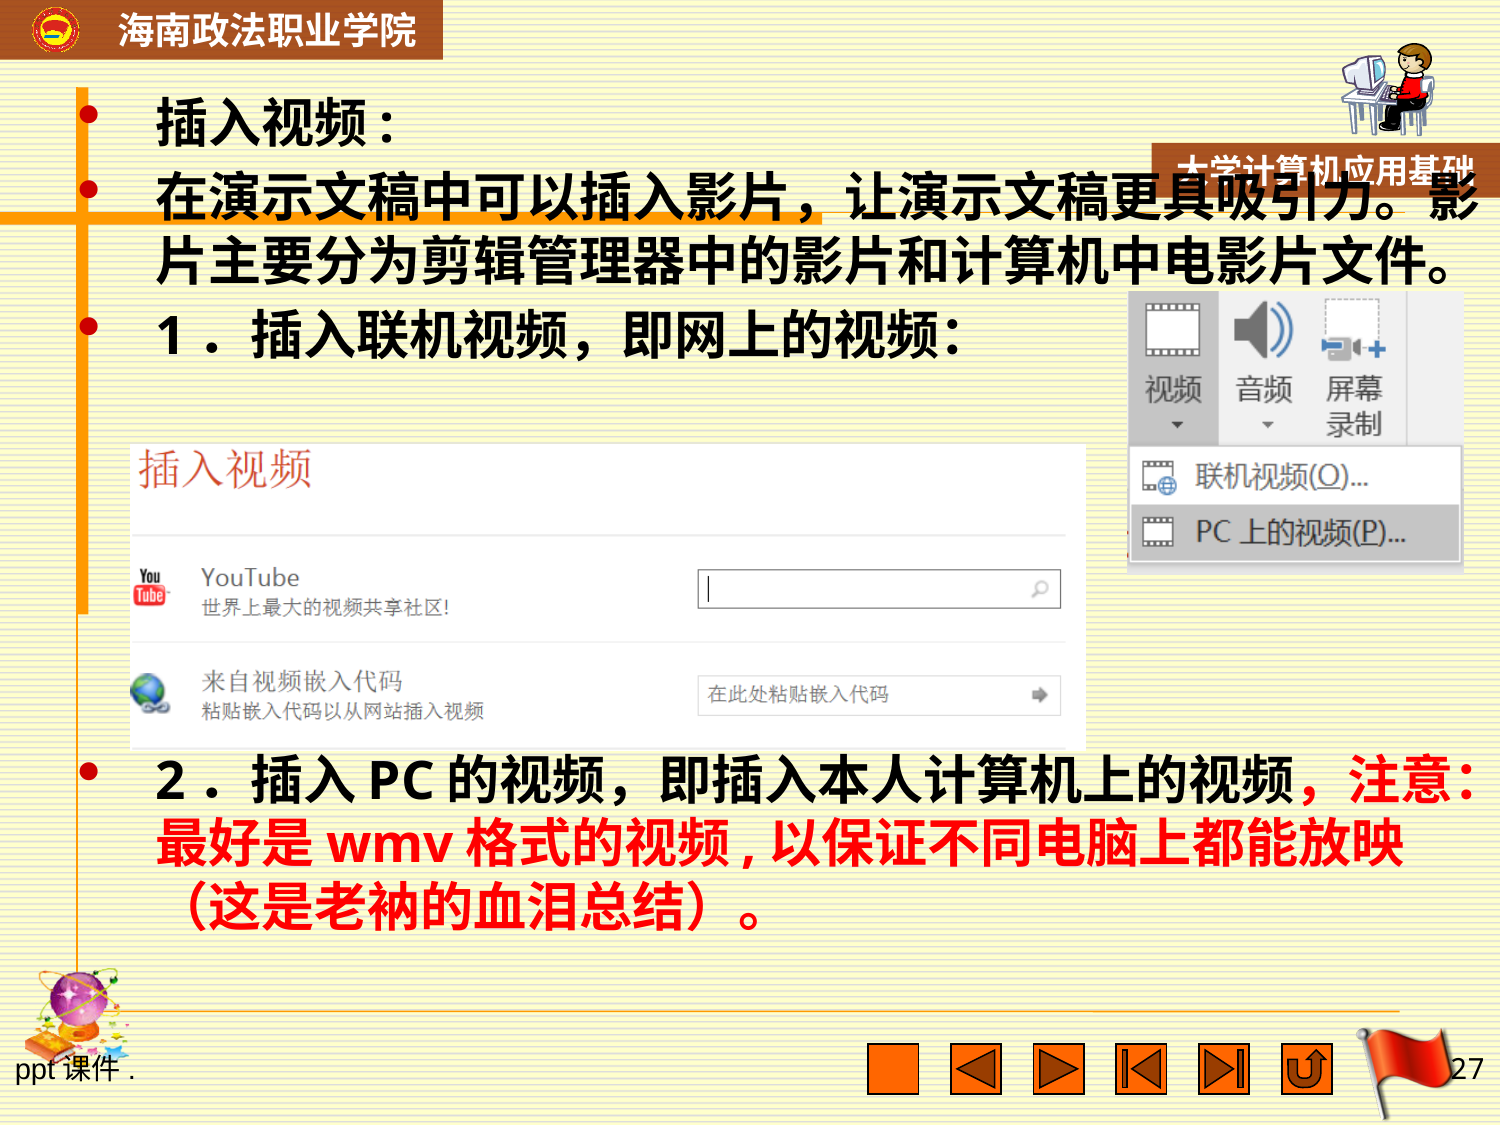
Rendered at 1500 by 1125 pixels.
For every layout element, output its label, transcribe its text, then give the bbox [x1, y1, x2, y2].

list 插入视频: 在演示文稿中可以插入影片，让演示文稿更具吸引力。影片主要分为剪辑管理器中的影片和计算机中电影片文件。 1．插入联机视频，即网上的视频： 2．插入PC的视频，即插入本人计算机上的视频，注意：最好是wmv格式的视频,以保证不同电脑上都能放映（这是老衲的血泪总结）。 [64, 82, 1500, 965]
picture [130, 444, 1086, 752]
picture [24, 1, 86, 57]
slide_number 27 [1149, 1042, 1500, 1103]
picture [0, 0, 1500, 212]
picture [1127, 291, 1464, 575]
picture [0, 225, 1500, 1125]
footer ppt课件. [0, 1042, 475, 1103]
